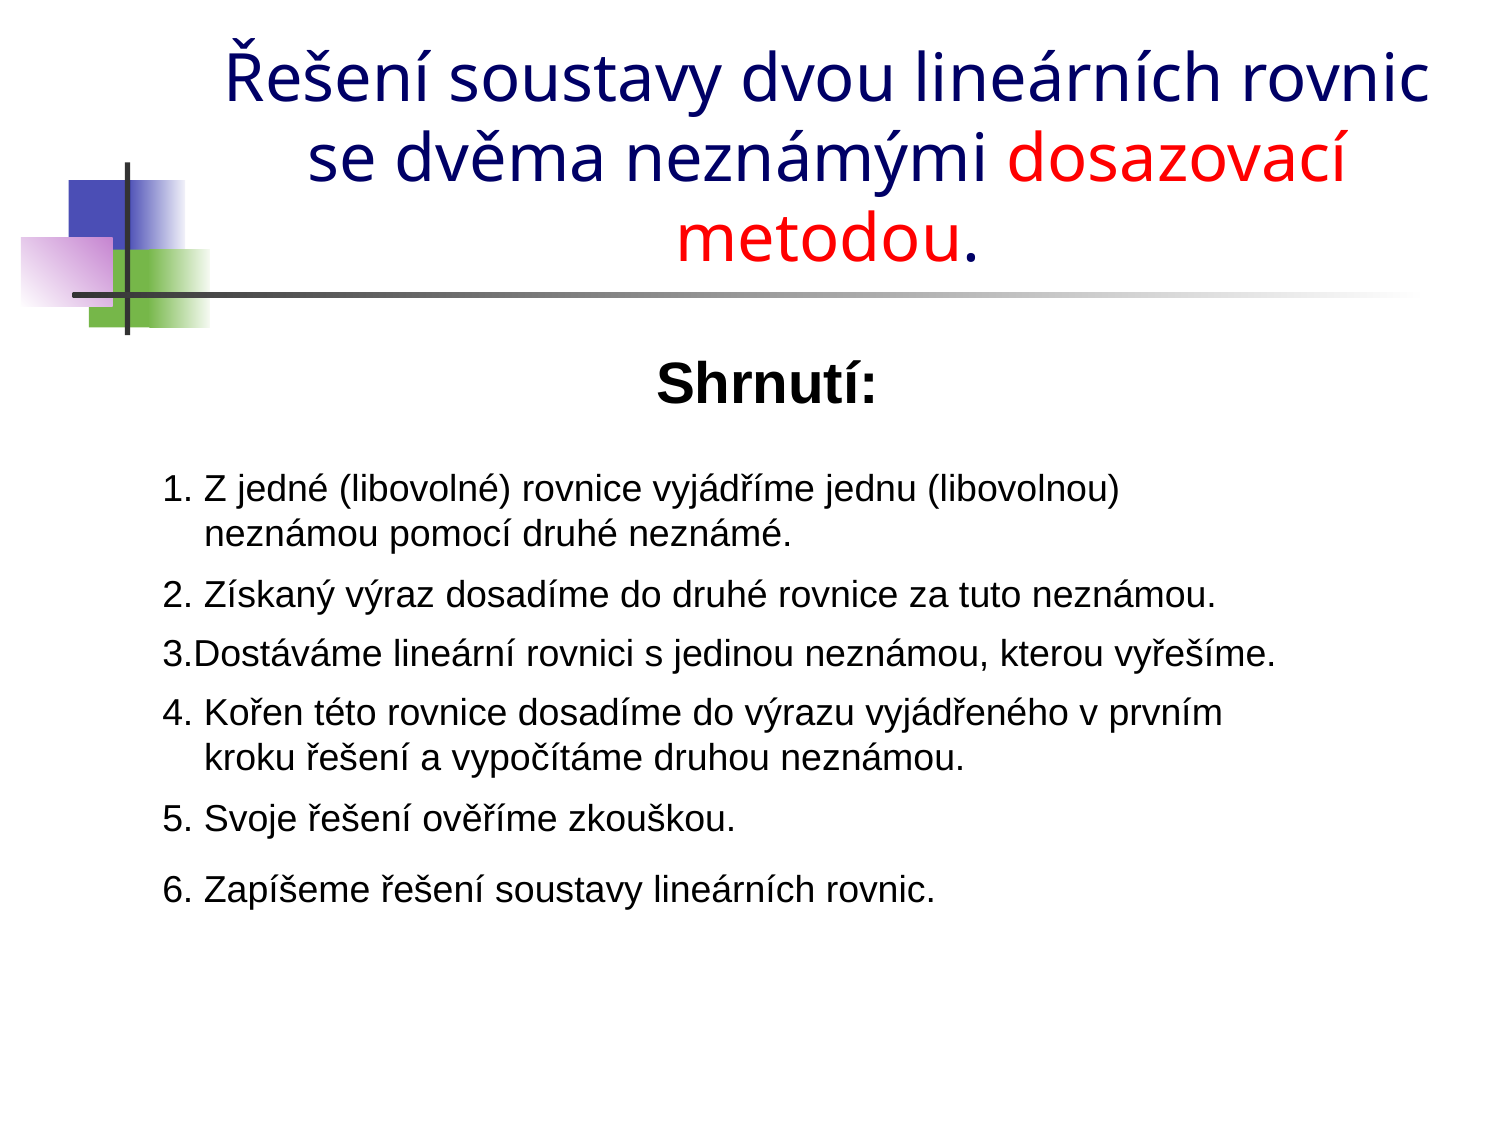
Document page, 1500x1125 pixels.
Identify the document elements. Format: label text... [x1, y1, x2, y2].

text_box 2. Získaný výraz dosadíme do druhé rovnice za tuto neznámou. [147, 562, 1235, 621]
text_box 3.Dostáváme lineární rovnici s jedinou neznámou, kterou vyřešíme. [147, 621, 1388, 682]
text_box Shrnutí: [147, 338, 1388, 423]
text_box 4. Kořen této rovnice dosadíme do výrazu vyjádřeného v prvním kroku řešení a vypočítáme druhou neznámou. [147, 680, 1341, 786]
title Řešení soustavy dvou lineárních rovnic se dvěma neznámými dosazovací metodou. [188, 34, 1468, 276]
text_box 5. Svoje řešení ověříme zkouškou. [147, 786, 1235, 847]
text_box 6. Zapíšeme řešení soustavy lineárních rovnic. [147, 857, 1235, 918]
text_box 1. Z jedné (libovolné) rovnice vyjádříme jednu (libovolnou) neznámou pomocí druhé neznámé. [147, 456, 1235, 561]
